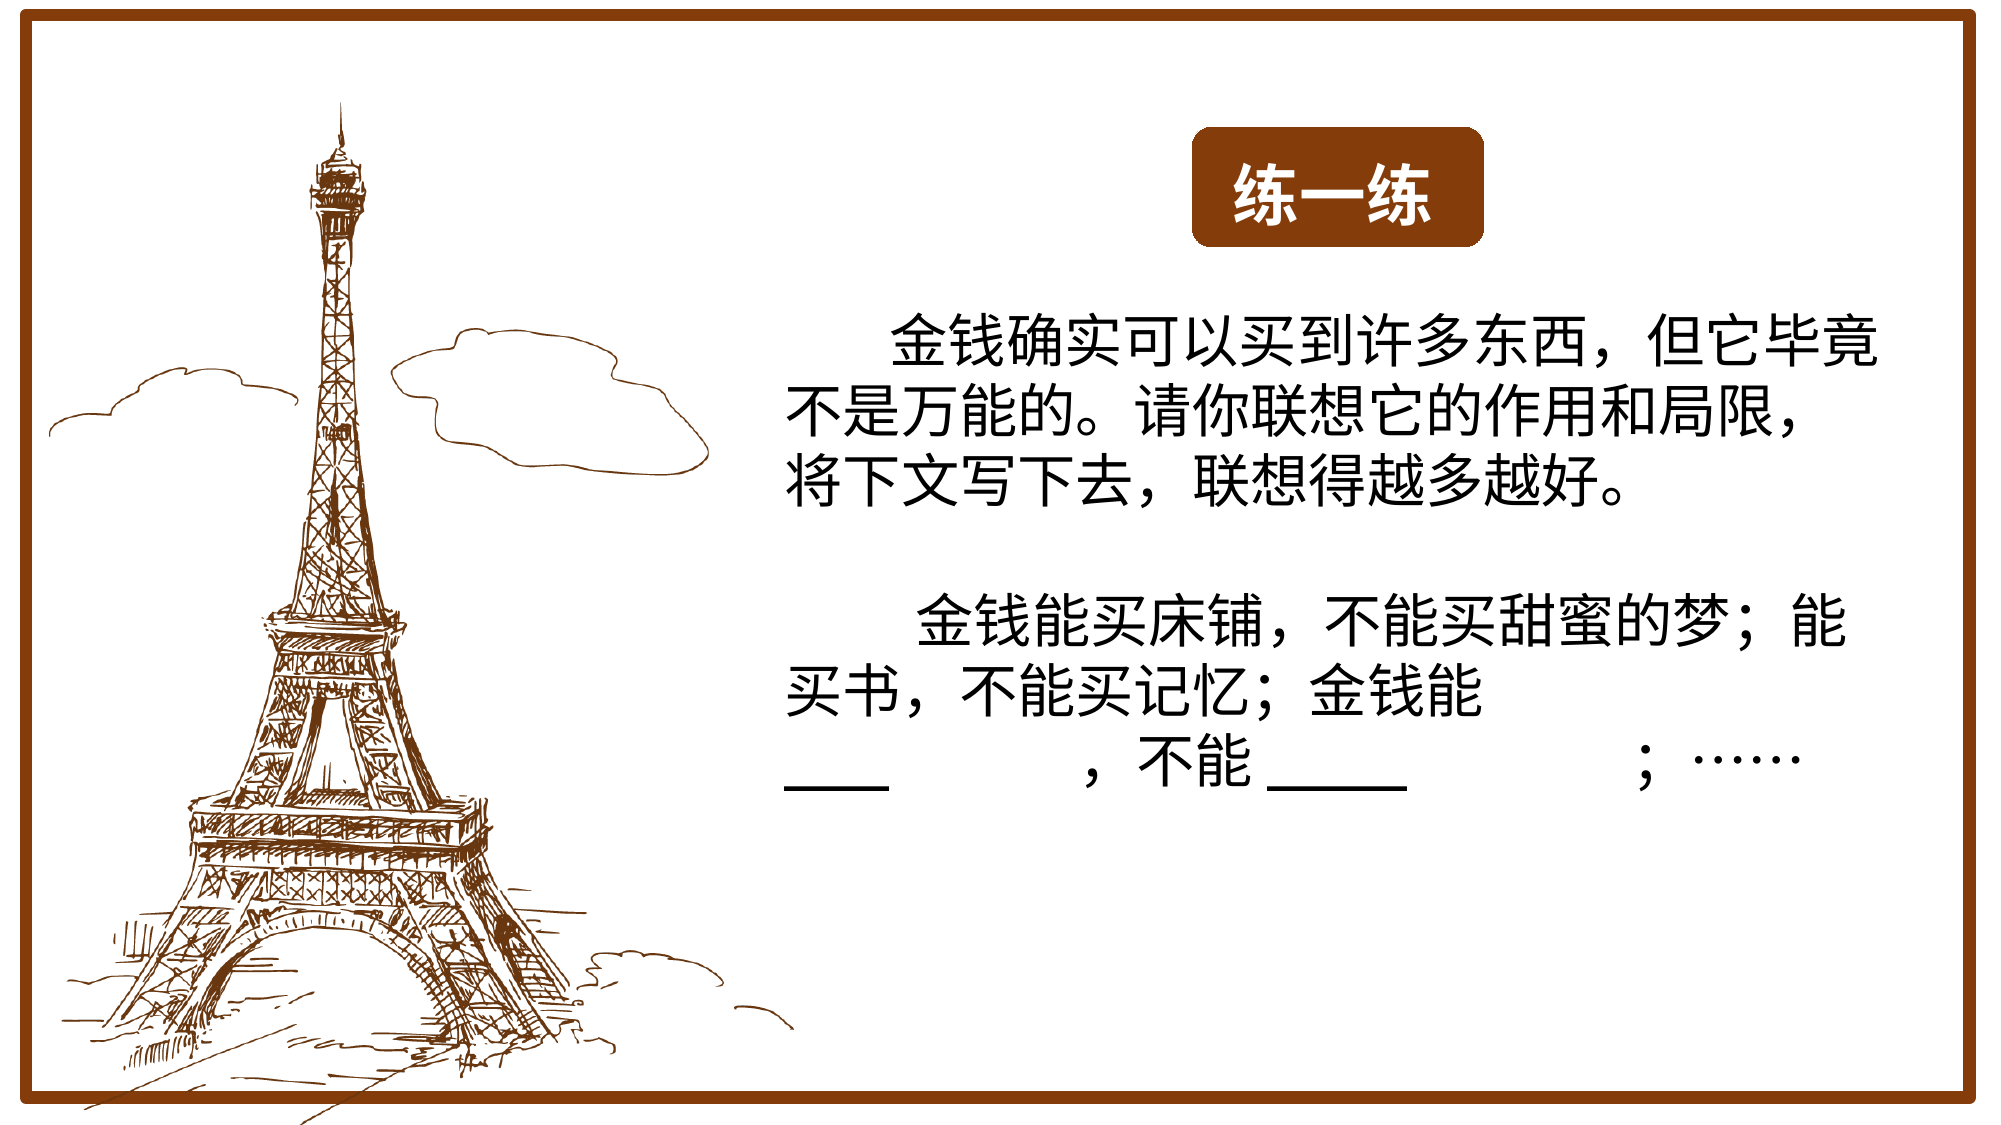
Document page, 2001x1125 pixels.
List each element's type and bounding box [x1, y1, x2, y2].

picture [49, 102, 794, 1125]
text_box [26, 15, 1970, 1098]
